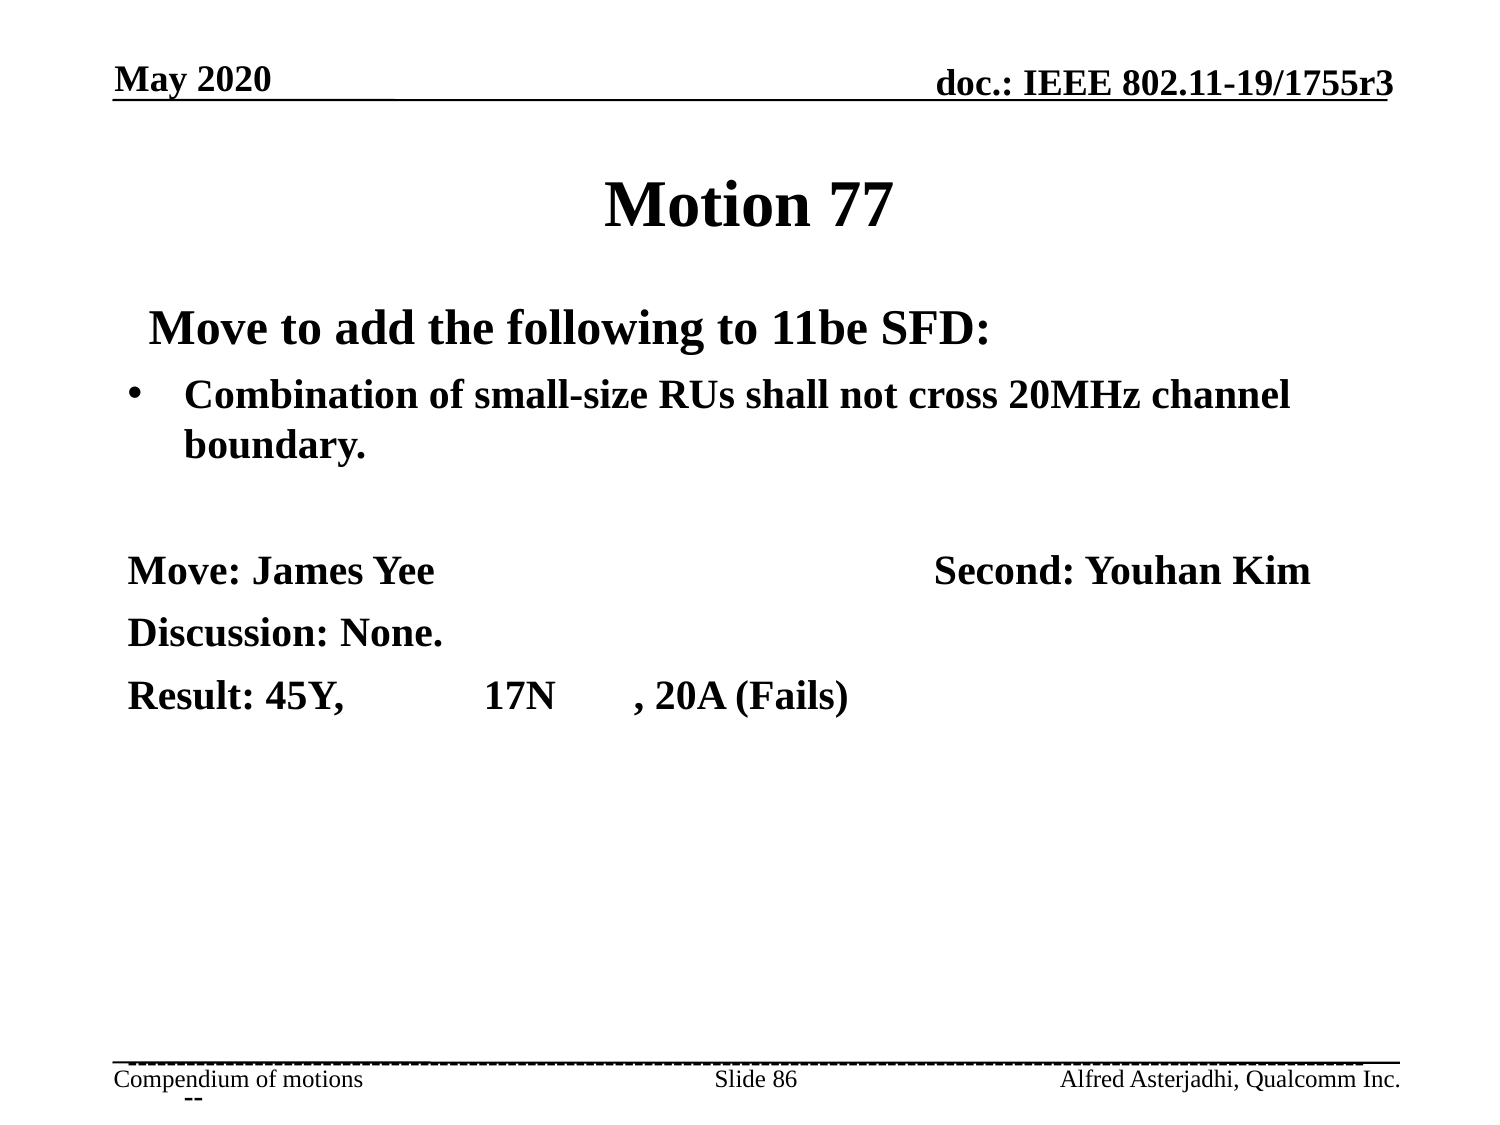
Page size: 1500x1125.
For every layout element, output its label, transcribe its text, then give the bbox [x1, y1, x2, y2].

footer Alfred Asterjadhi, Qualcomm Inc. [878, 1061, 1402, 1093]
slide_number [114, 54, 423, 100]
title Motion 77 [112, 112, 1388, 286]
list Move to add the following to 11be SFD: Combination of small-size RUs shall not cross 20MHz channel boundary. Move: James Yee Second: Youhan Kim Discussion: None. Result: 45Y, 17N , 20A (Fails) --------------------------------------------------------------------------------------------------------------------------------- Ref: https://mentor.ieee.org/802.11/dcn/19/11-19-1907-02-00be-multiple-ru-combinations-for-eht.pptx [112, 286, 1388, 1071]
slide_number Slide 86 [712, 1061, 800, 1123]
